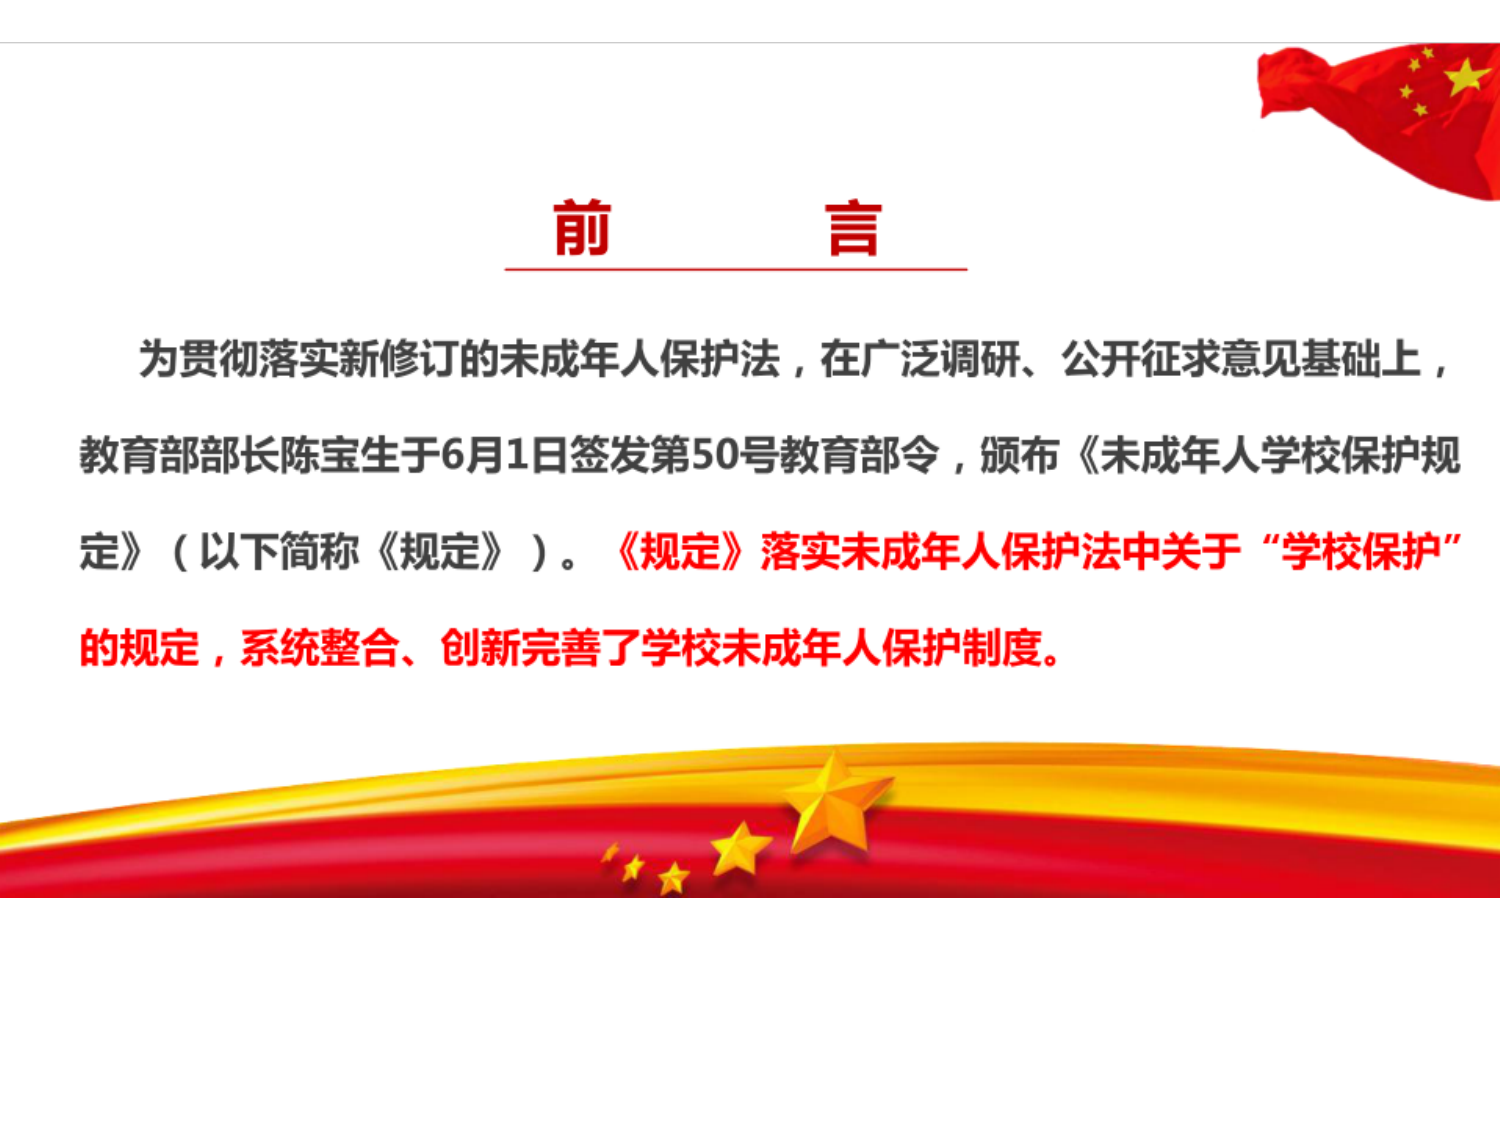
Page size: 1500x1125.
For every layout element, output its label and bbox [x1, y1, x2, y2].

list [0, 42, 1500, 898]
